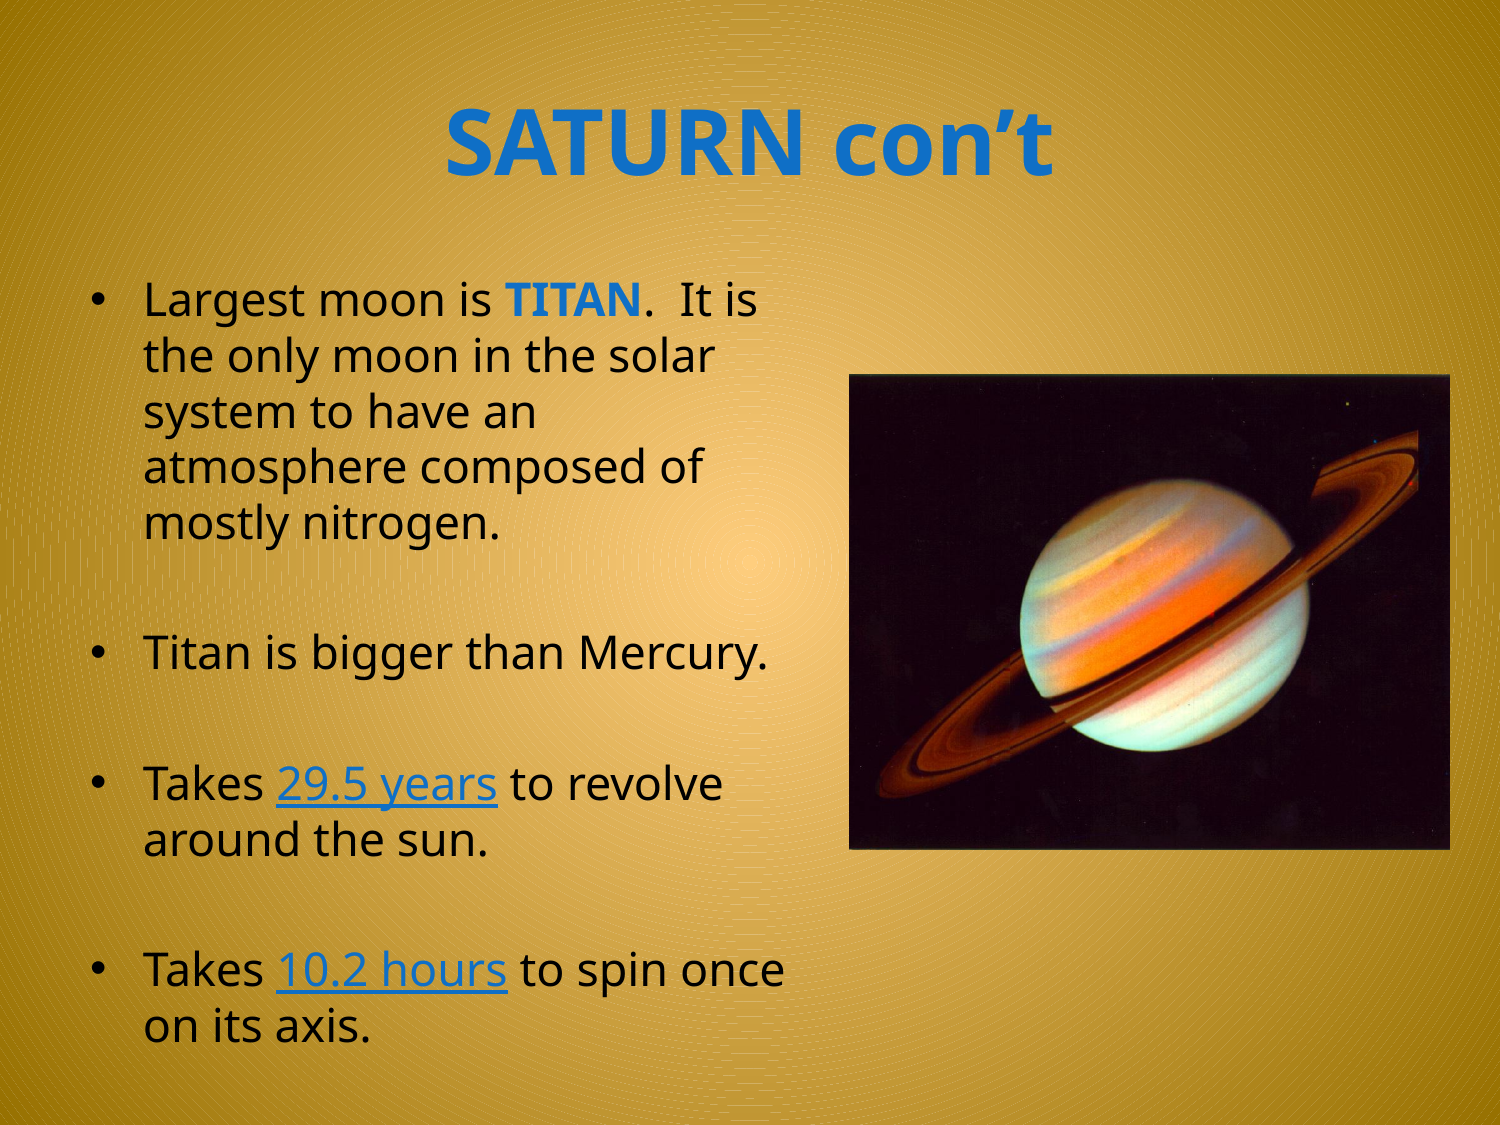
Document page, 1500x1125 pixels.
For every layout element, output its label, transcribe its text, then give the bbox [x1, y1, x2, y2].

picture [849, 374, 1450, 851]
list Largest moon is TITAN. It is the only moon in the solar system to have an atmosphere composed of mostly nitrogen. Titan is bigger than Mercury. Takes 29.5 years to revolve around the sun. Takes 10.2 hours to spin once on its axis. [75, 262, 813, 1063]
title SATURN con’t [75, 45, 1425, 233]
